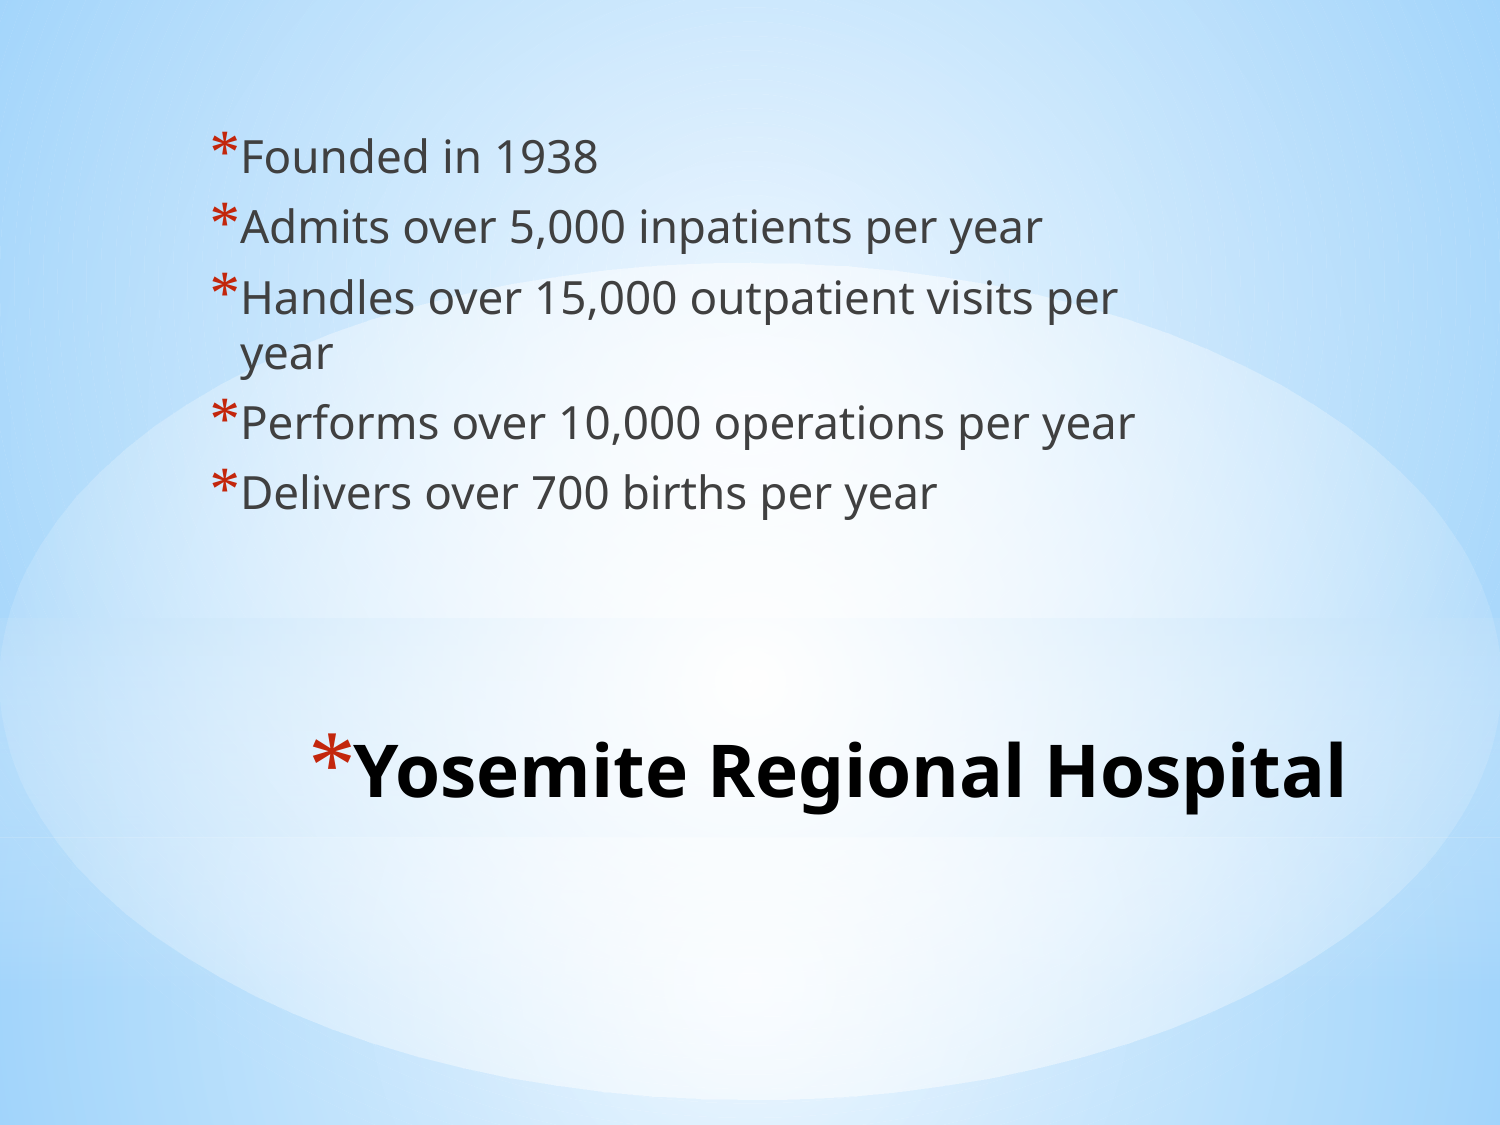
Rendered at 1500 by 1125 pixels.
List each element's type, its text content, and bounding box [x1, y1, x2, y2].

title Yosemite Regional Hospital [294, 717, 1363, 905]
list Founded in 1938 Admits over 5,000 inpatients per year Handles over 15,000 outpatient visits per year Performs over 10,000 operations per year Delivers over 700 births per year [187, 120, 1238, 690]
